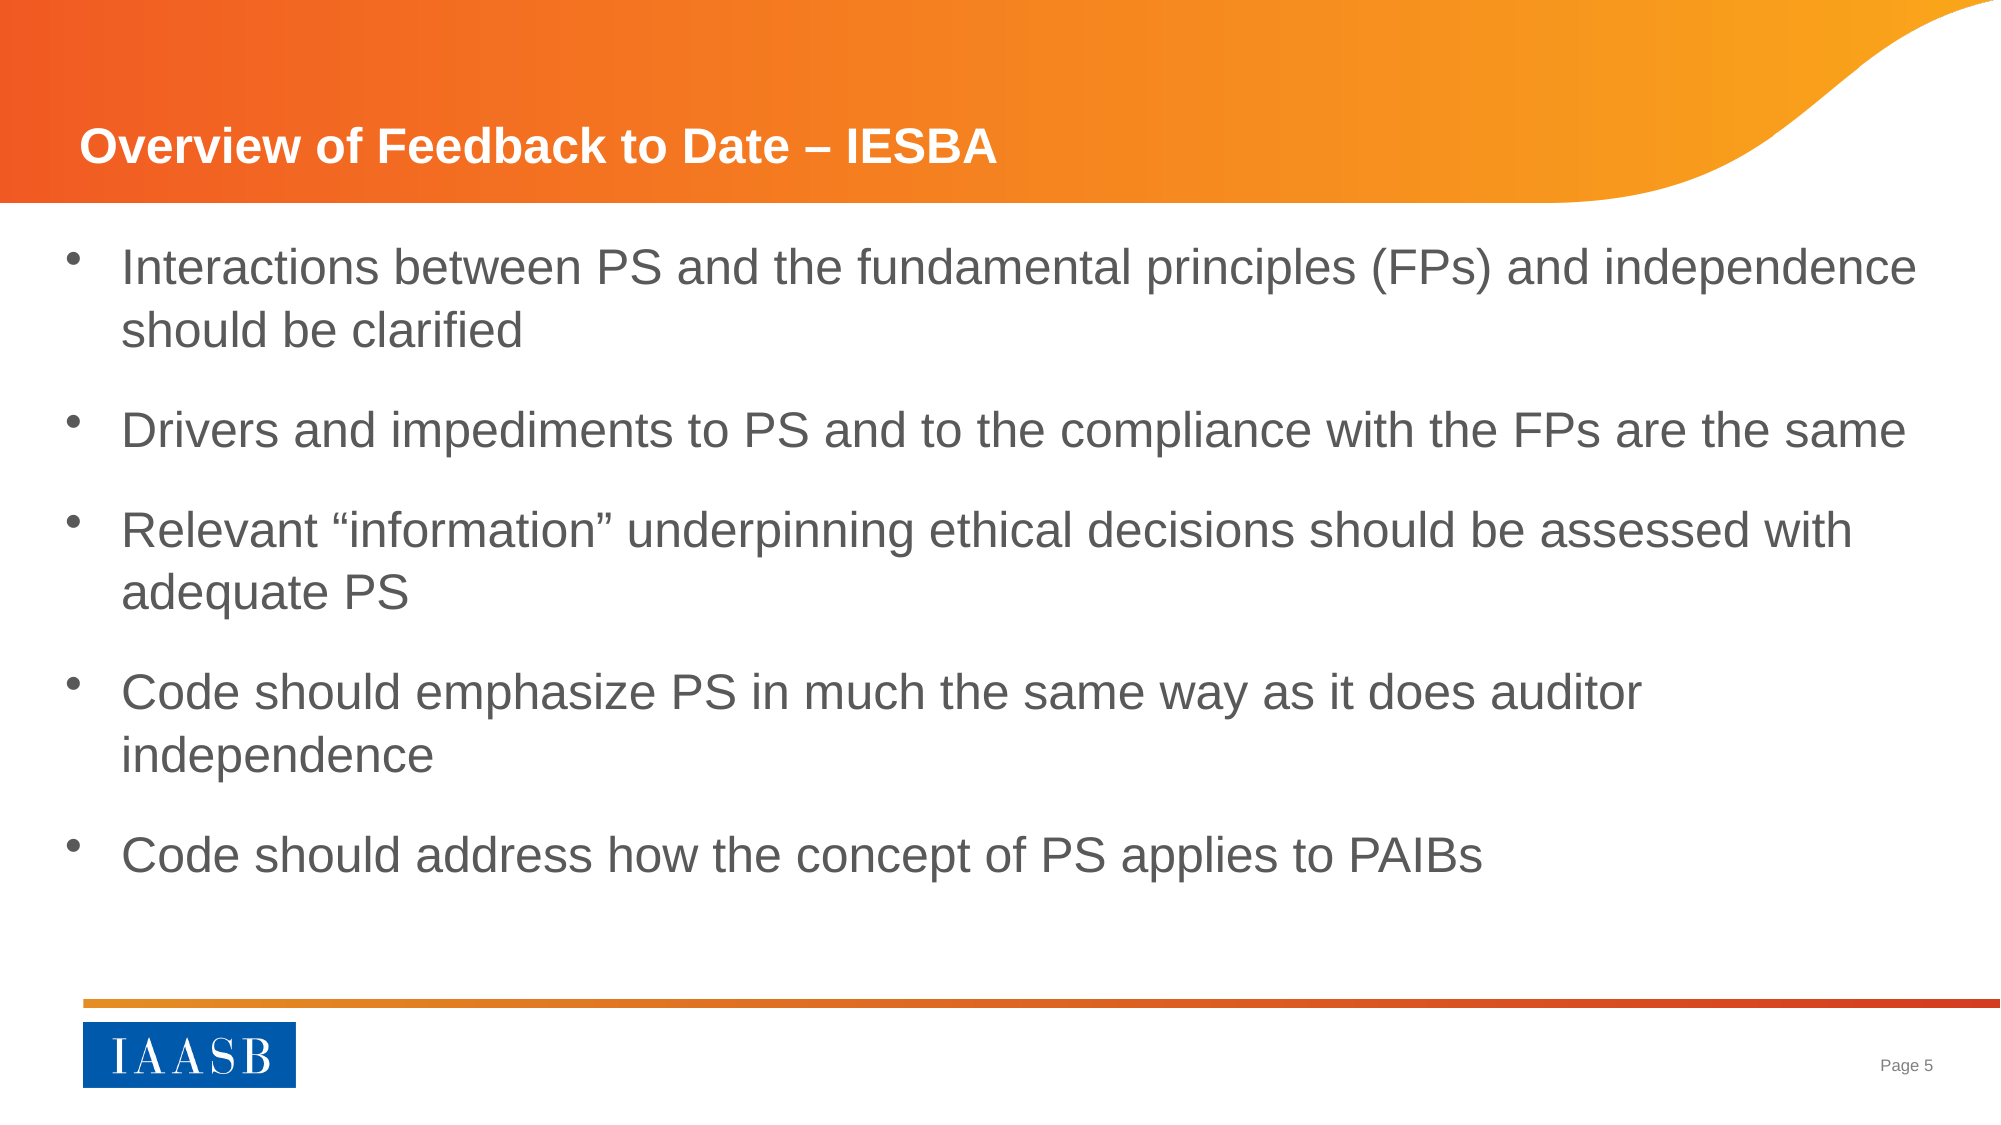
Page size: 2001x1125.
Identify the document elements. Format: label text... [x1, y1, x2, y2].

title Overview of Feedback to Date – IESBA [79, 87, 1750, 200]
picture [83, 1022, 296, 1088]
picture [0, 0, 1996, 203]
list Interactions between PS and the fundamental principles (FPs) and independence should be clarified Drivers and impediments to PS and to the compliance with the FPs are the same Relevant “information” underpinning ethical decisions should be assessed with adequate PS Code should emphasize PS in much the same way as it does auditor independence Code should address how the concept of PS applies to PAIBs [50, 224, 1940, 1013]
